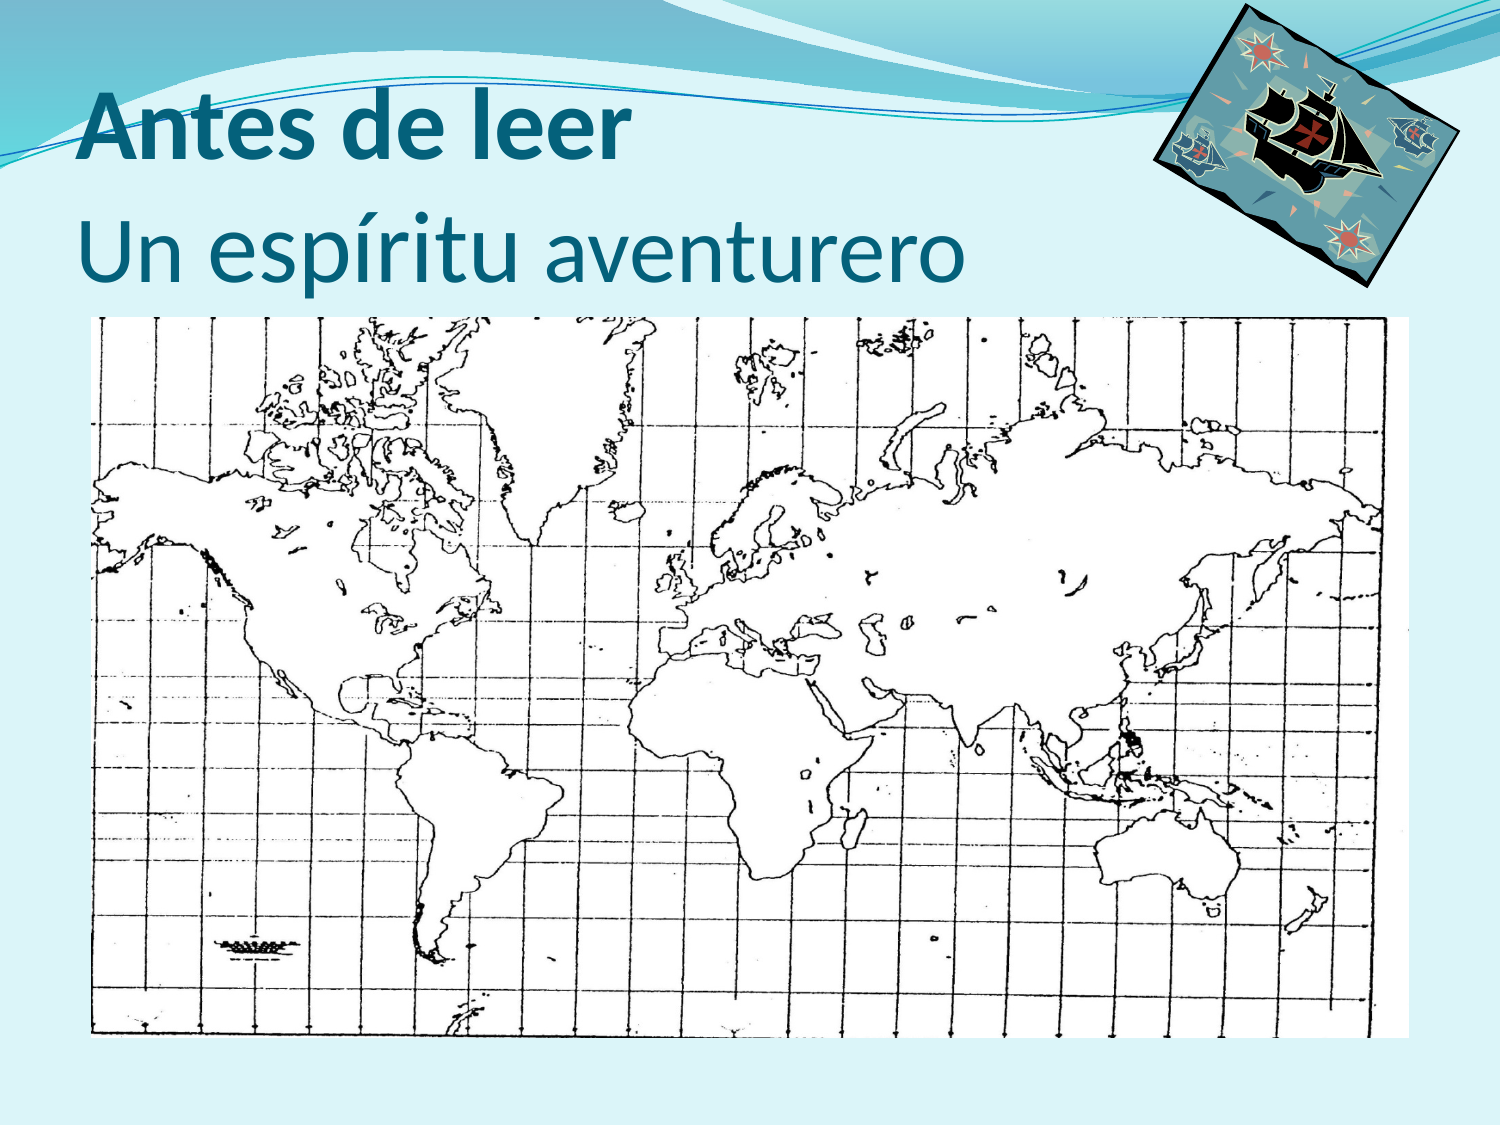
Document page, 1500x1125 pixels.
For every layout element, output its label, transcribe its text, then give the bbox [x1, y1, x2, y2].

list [91, 317, 1409, 1038]
title Antes de leer Un espíritu aventurero [74, 49, 1426, 304]
picture [1180, 50, 1436, 243]
